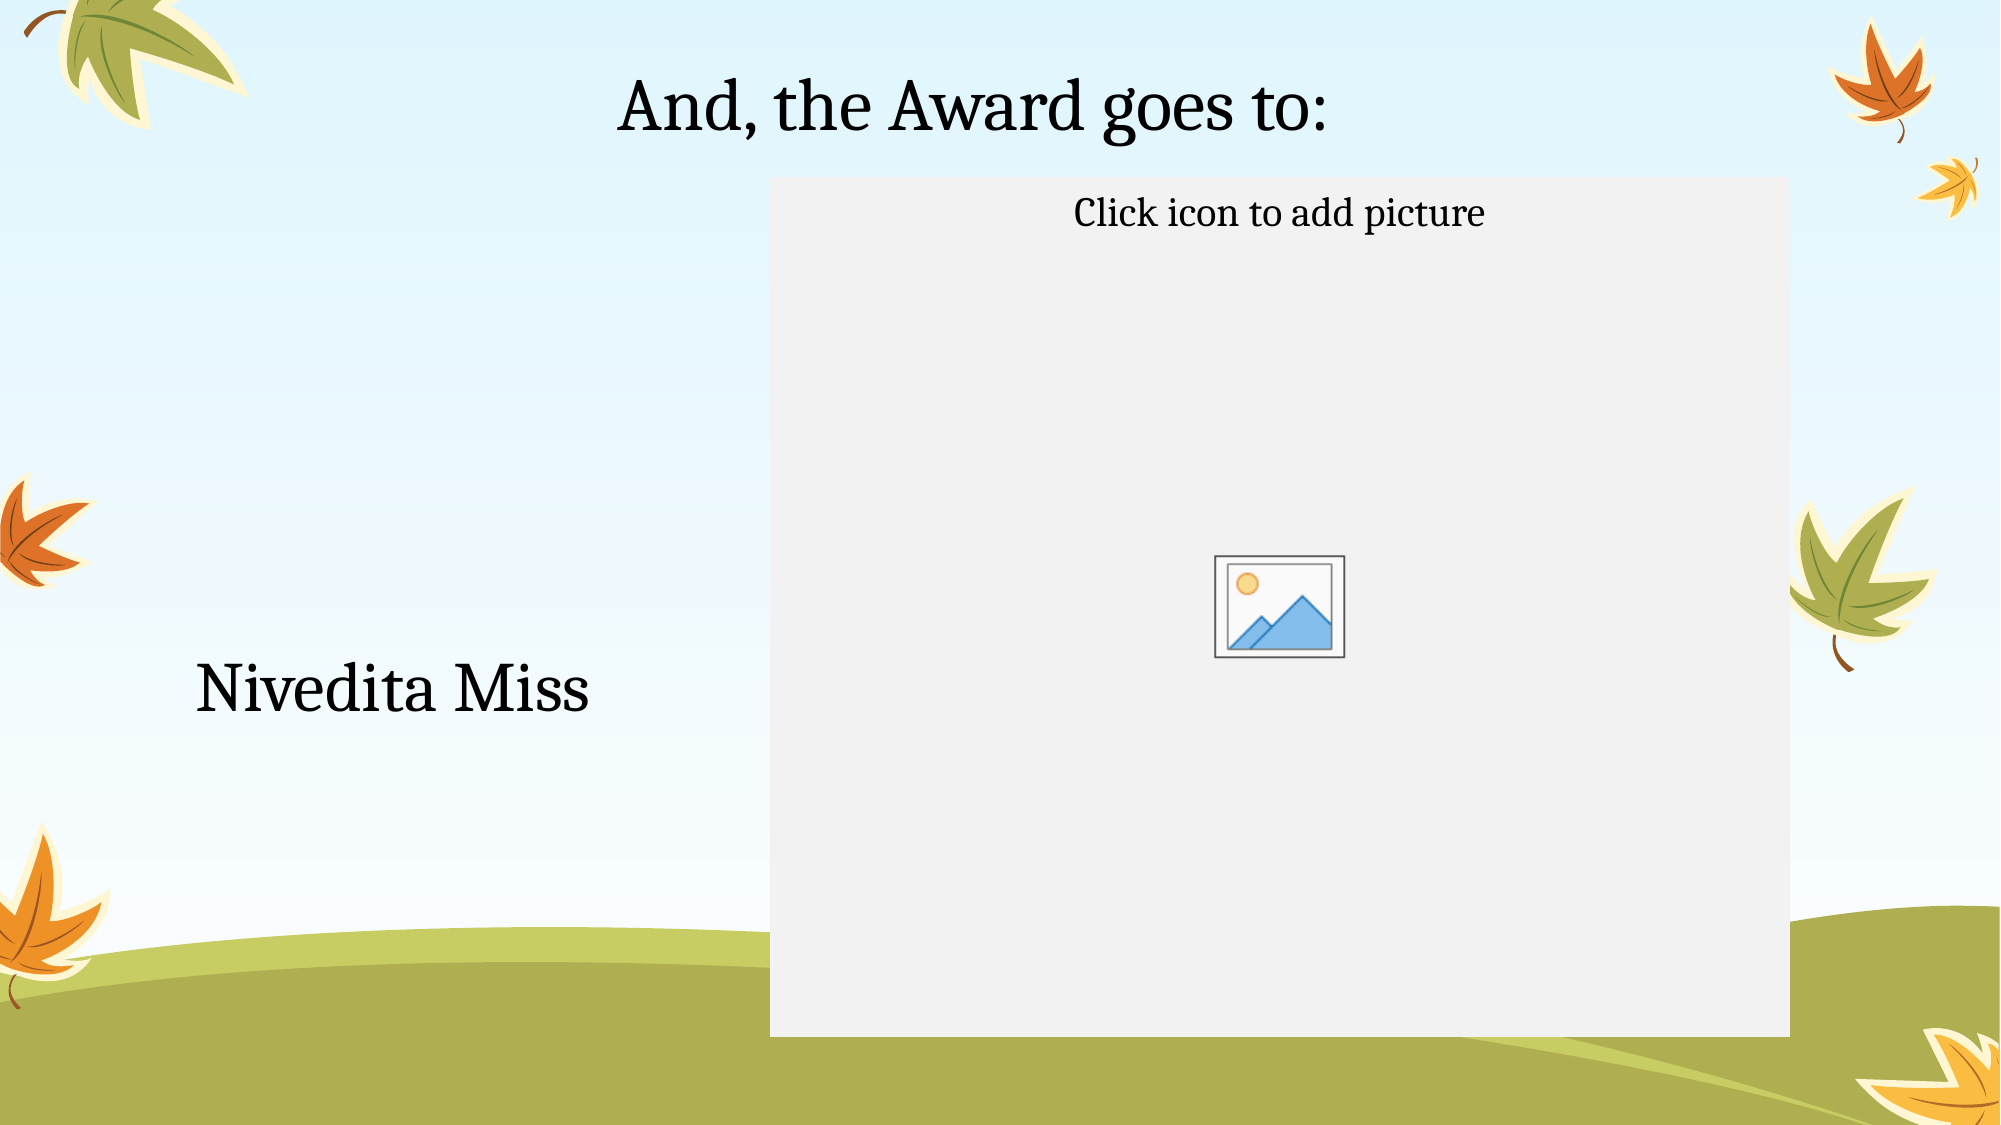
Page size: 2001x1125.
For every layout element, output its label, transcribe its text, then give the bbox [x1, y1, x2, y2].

title Nivedita Miss [180, 359, 690, 735]
picture [769, 176, 1791, 1038]
